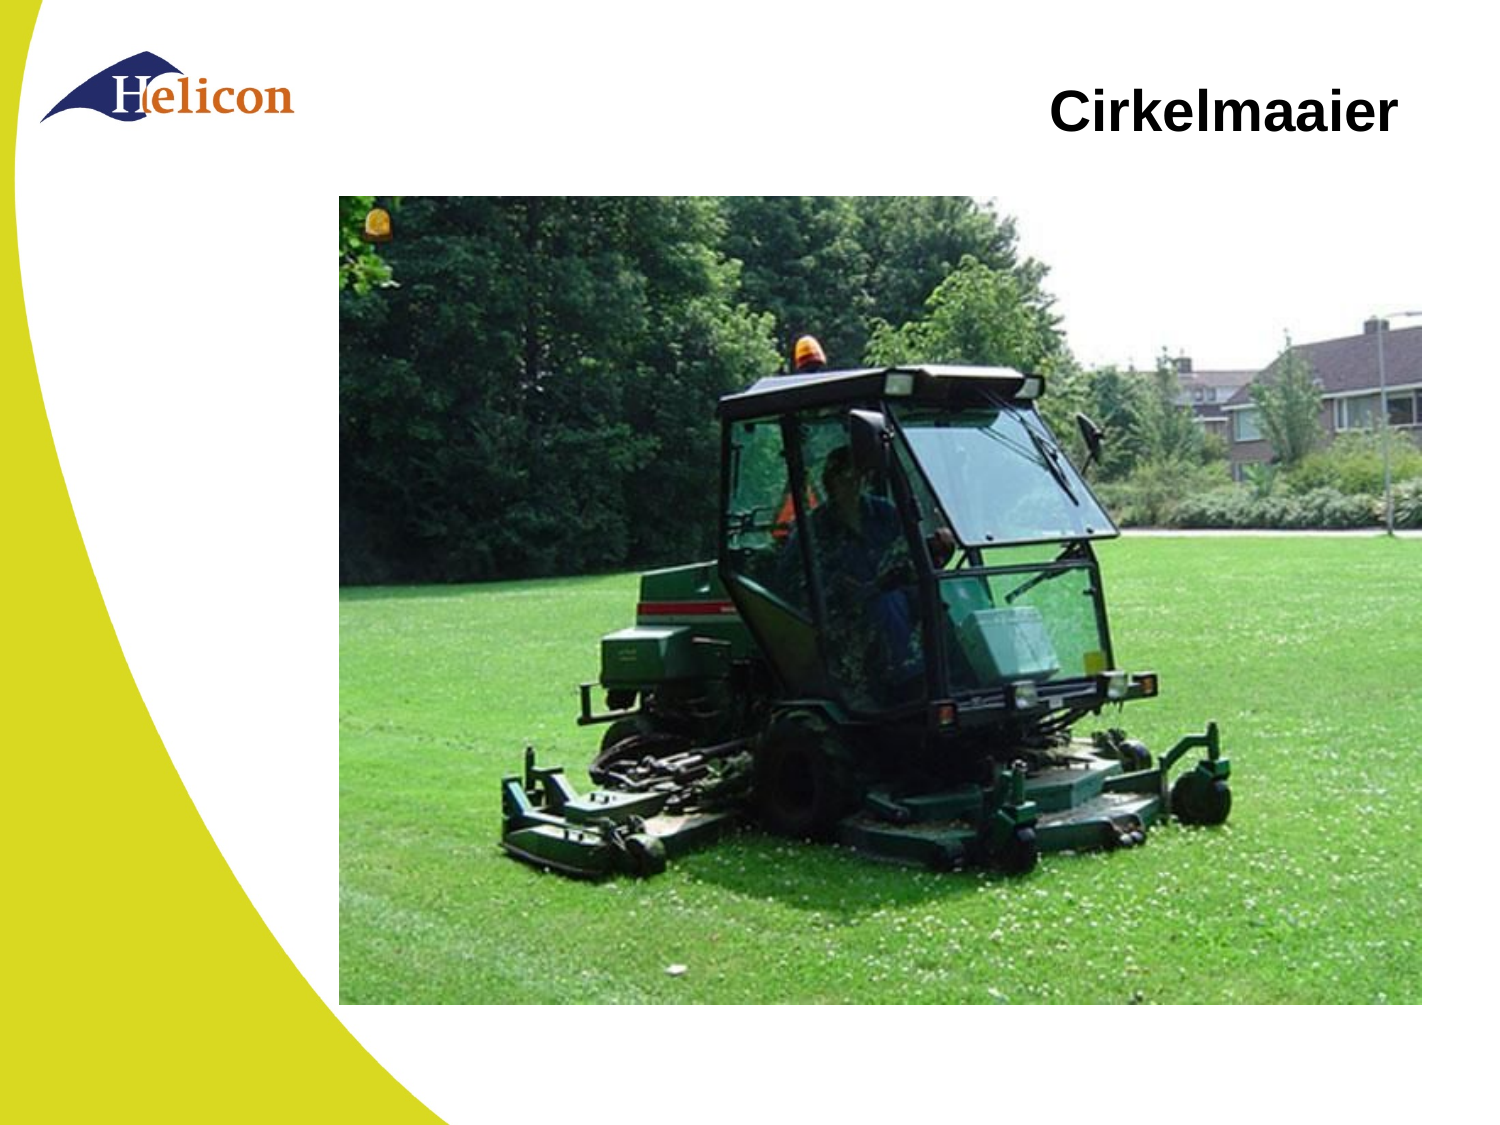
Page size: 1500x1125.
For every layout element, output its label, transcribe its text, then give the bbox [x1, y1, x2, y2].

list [339, 196, 1423, 1006]
picture [0, 0, 1500, 1125]
title Cirkelmaaier [324, 54, 1415, 161]
